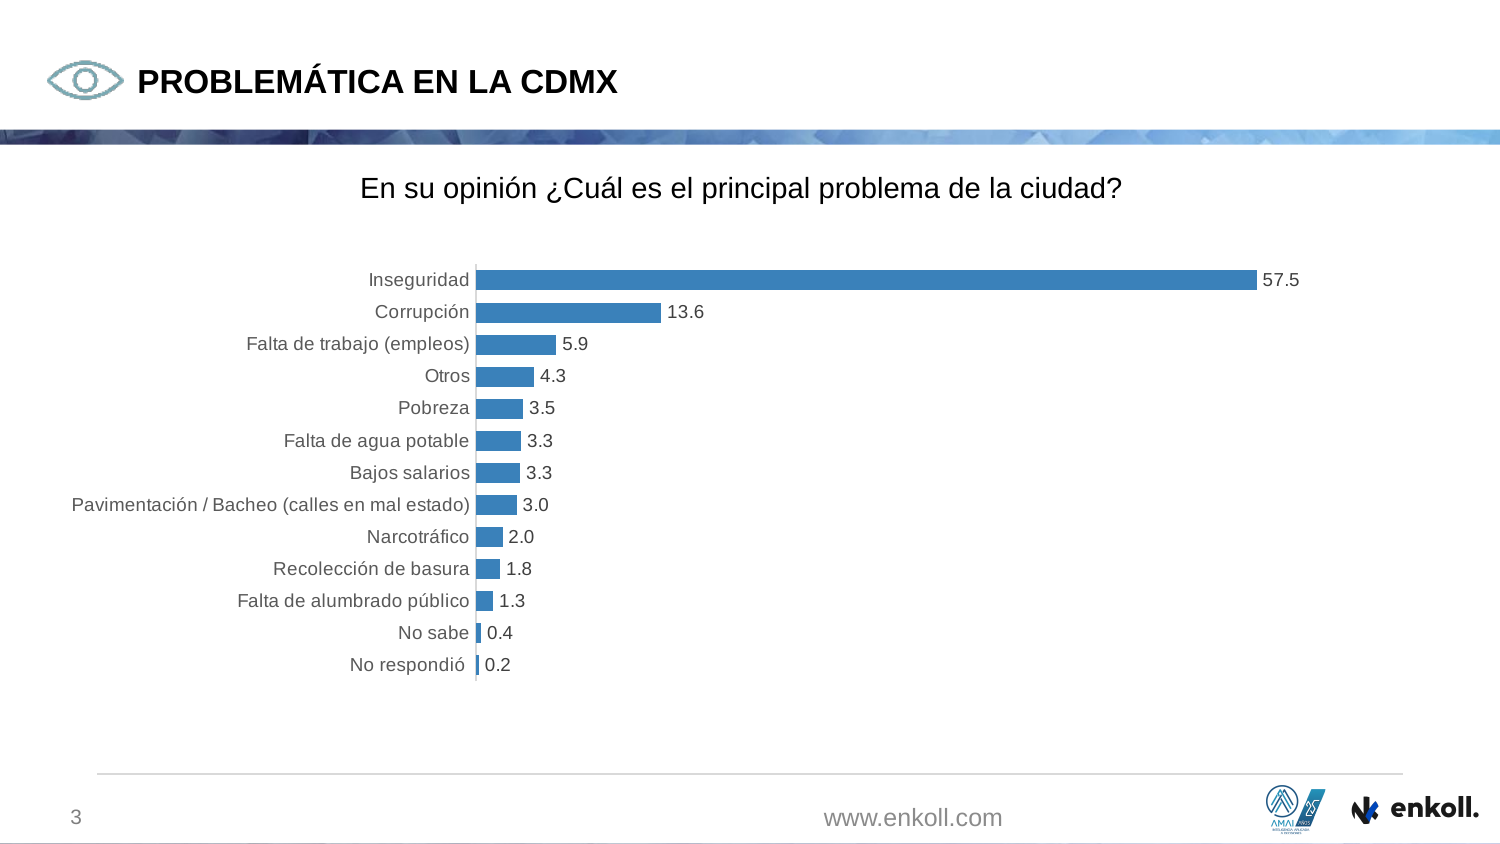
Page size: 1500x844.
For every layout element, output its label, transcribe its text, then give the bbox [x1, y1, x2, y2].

picture [0, 130, 1500, 144]
picture [1265, 784, 1326, 789]
text_box www.enkoll.com [660, 793, 1167, 839]
text_box En su opinión ¿Cuál es el principal problema de la ciudad? [339, 161, 1145, 212]
slide_number 3 [55, 789, 1500, 844]
picture [47, 42, 124, 119]
text_box PROBLEMÁTICA EN LA CDMX [122, 24, 1428, 136]
chart [55, 263, 1428, 683]
